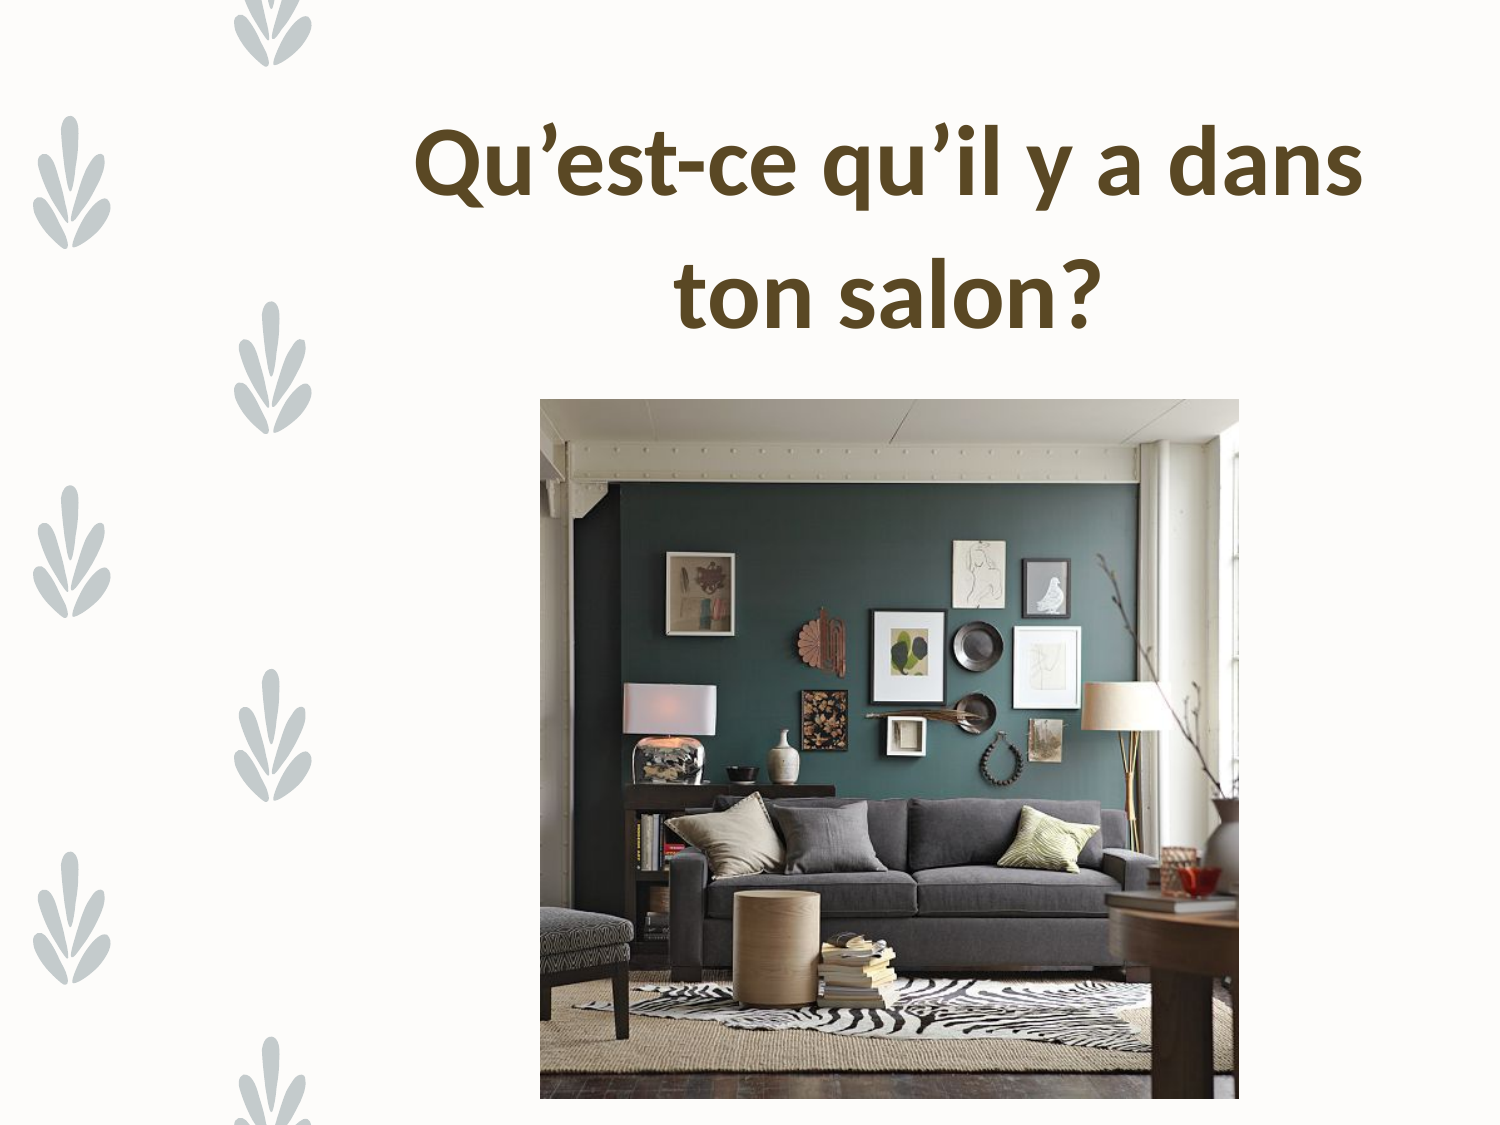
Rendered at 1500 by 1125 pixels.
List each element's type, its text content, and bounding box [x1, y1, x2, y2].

picture [540, 399, 1239, 1099]
text_box Qu’est-ce qu’il y a dans ton salon? [349, 74, 1429, 549]
